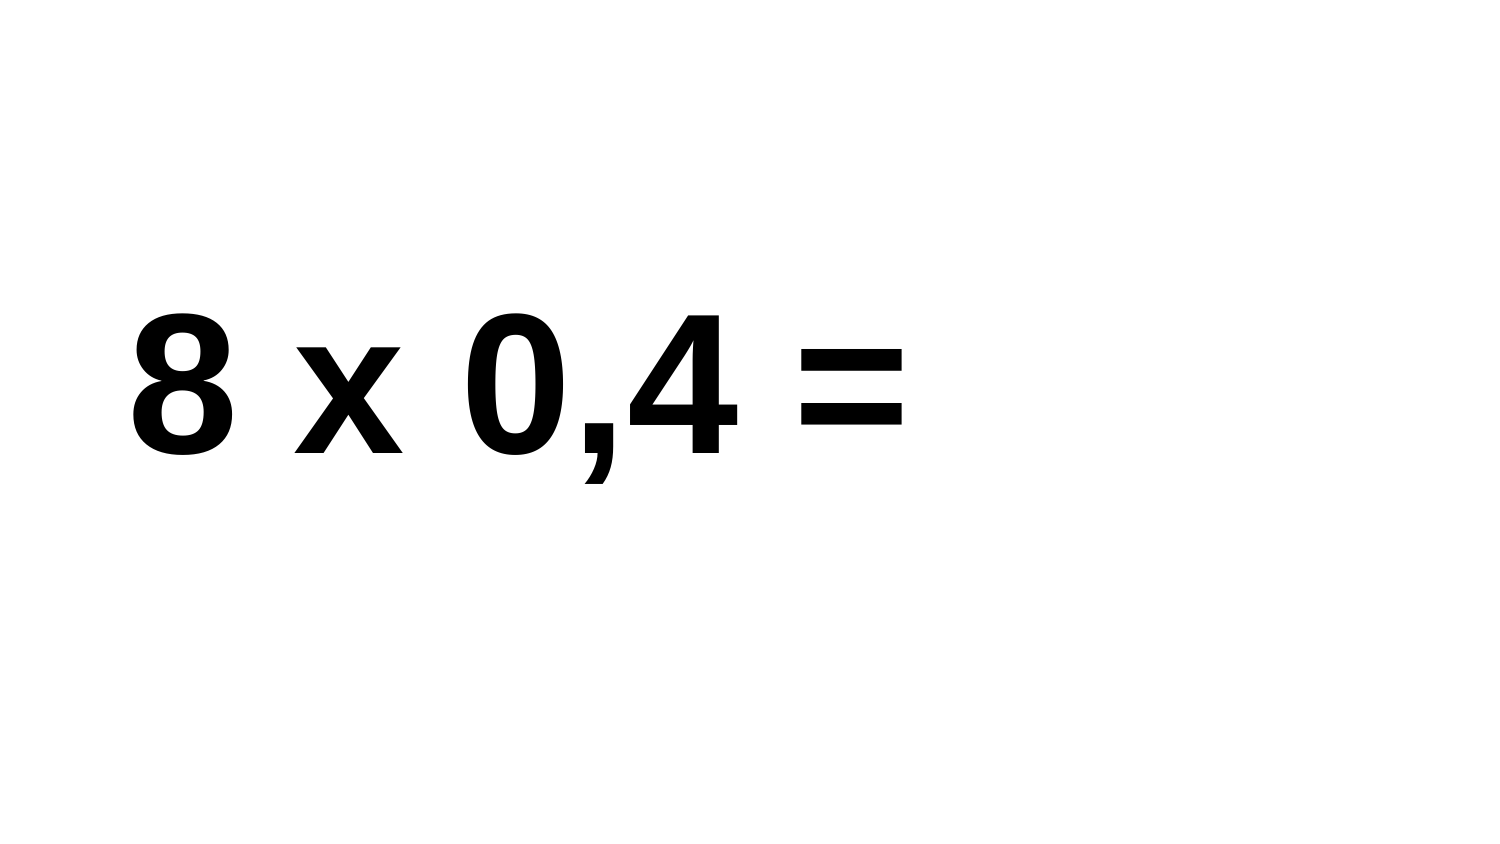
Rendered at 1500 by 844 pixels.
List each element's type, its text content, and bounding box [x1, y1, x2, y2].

text_box 8 x 0,4 = [112, 318, 1388, 509]
